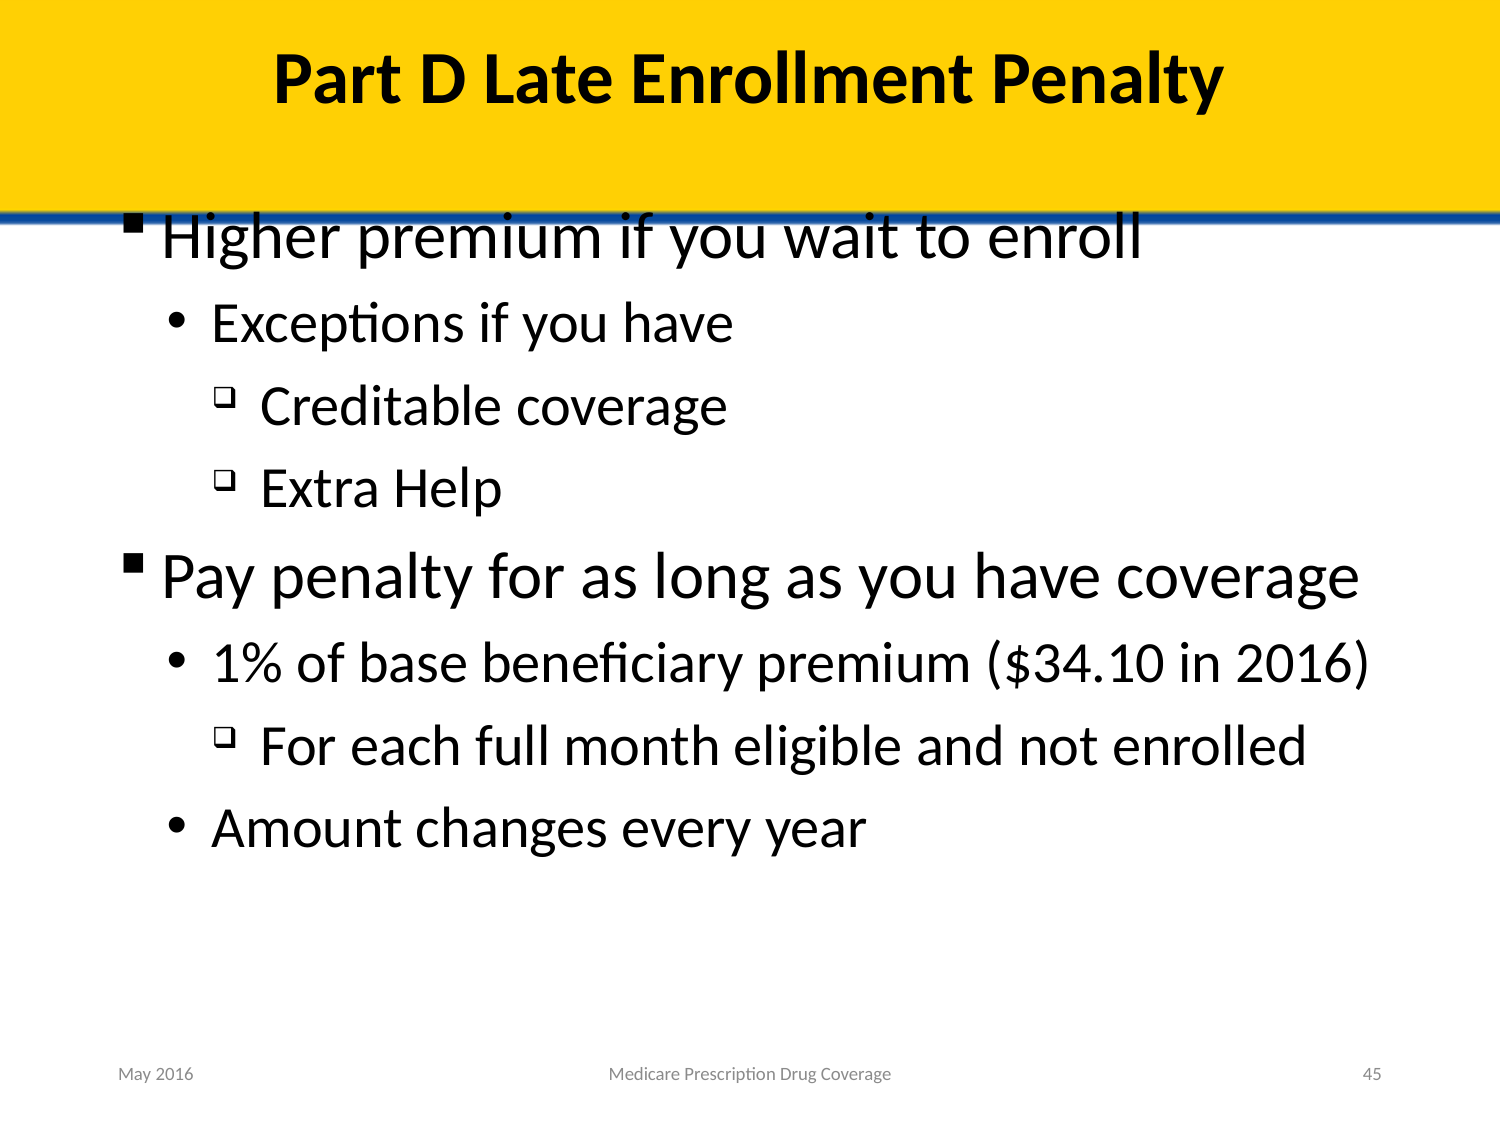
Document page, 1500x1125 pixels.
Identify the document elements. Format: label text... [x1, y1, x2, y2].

slide_number 45 [1059, 1042, 1397, 1103]
picture [0, 157, 1500, 1125]
title Part D Late Enrollment Penalty [0, 2, 1500, 157]
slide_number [103, 1042, 441, 1103]
list Higher premium if you wait to enroll Exceptions if you have Creditable coverage Extra Help Pay penalty for as long as you have coverage 1% of base beneficiary premium ($34.10 in 2016) For each full month eligible and not enrolled Amount changes every year [103, 184, 1397, 1014]
footer Medicare Prescription Drug Coverage [496, 1042, 1004, 1103]
